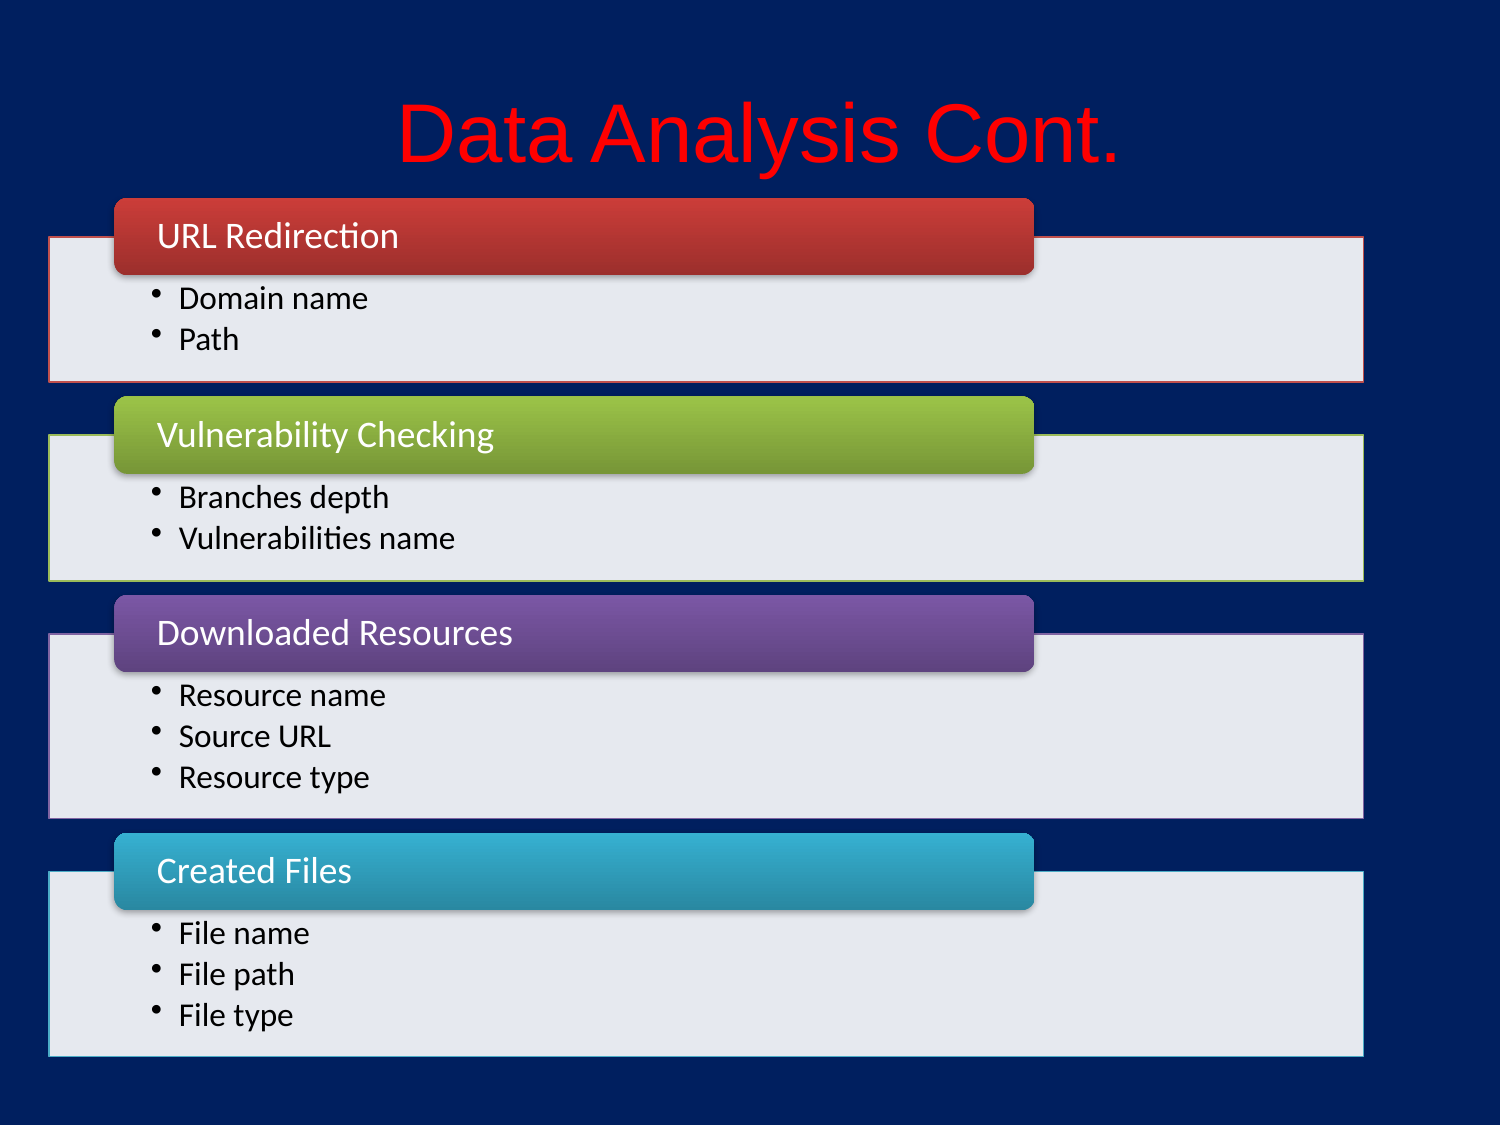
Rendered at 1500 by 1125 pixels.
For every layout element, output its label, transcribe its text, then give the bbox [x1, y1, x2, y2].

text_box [48, 185, 1364, 1070]
text_box Data Analysis Cont. [44, 53, 1456, 179]
